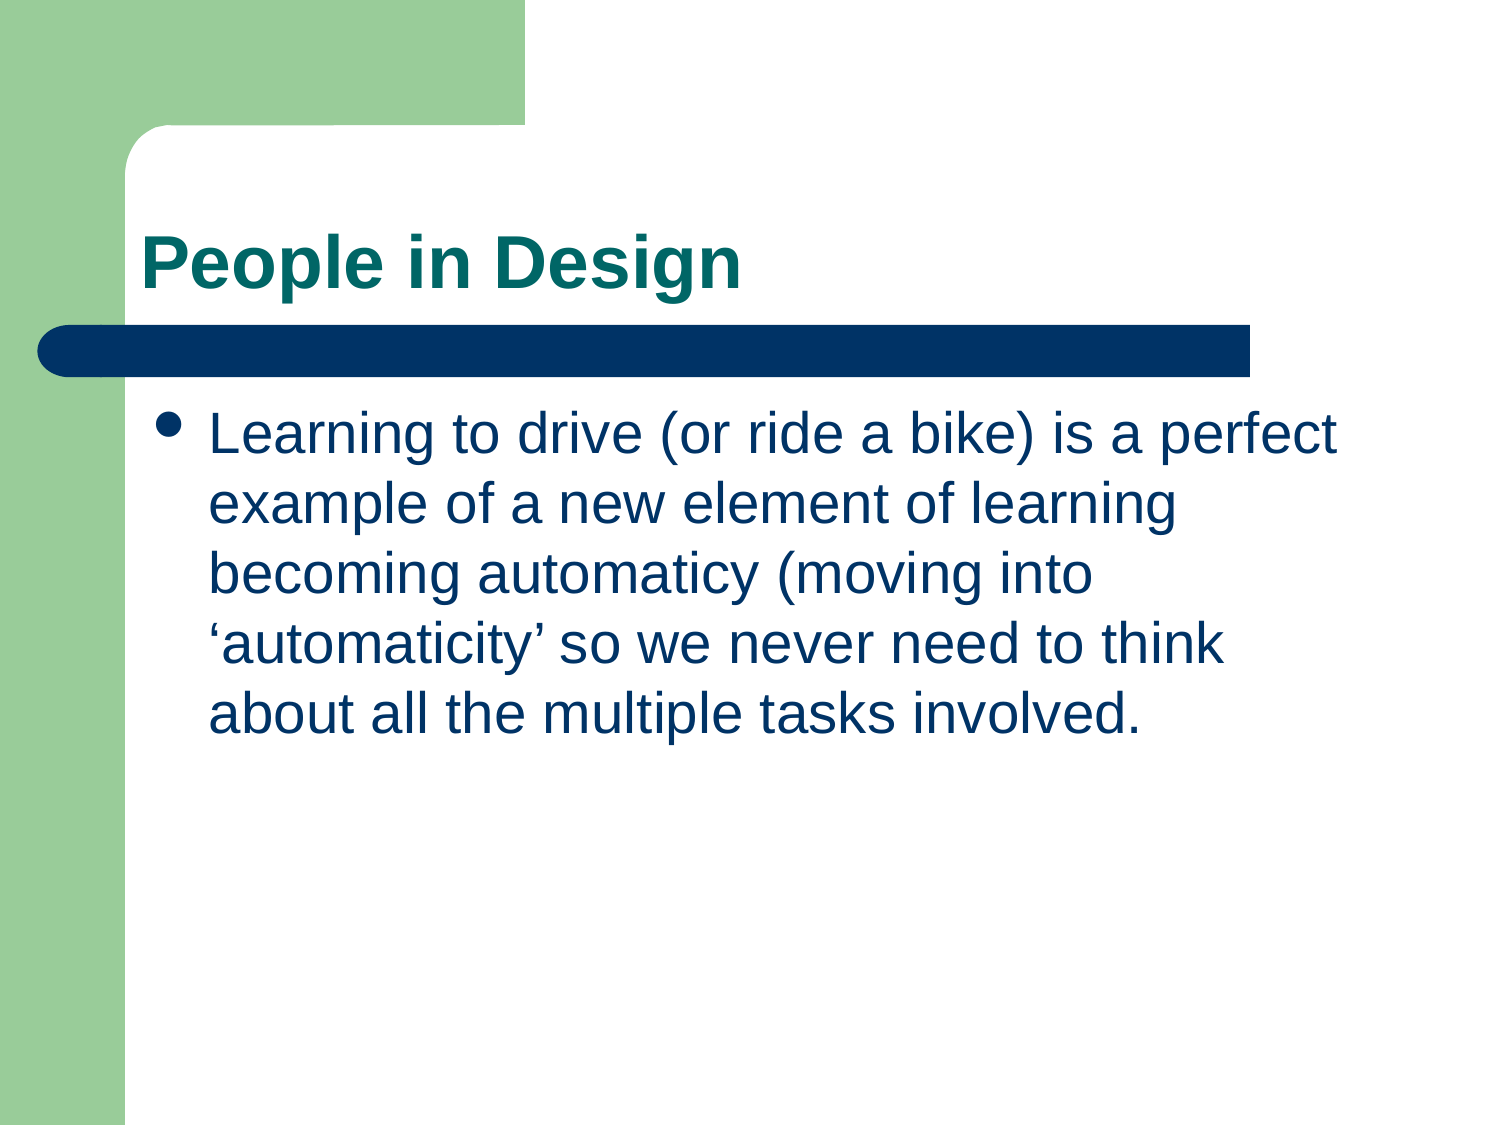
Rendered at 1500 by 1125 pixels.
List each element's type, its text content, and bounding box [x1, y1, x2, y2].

list Learning to drive (or ride a bike) is a perfect example of a new element of learning becoming automaticy (moving into ‘automaticity’ so we never need to think about all the multiple tasks involved. [137, 387, 1400, 999]
title People in Design [124, 124, 1426, 313]
